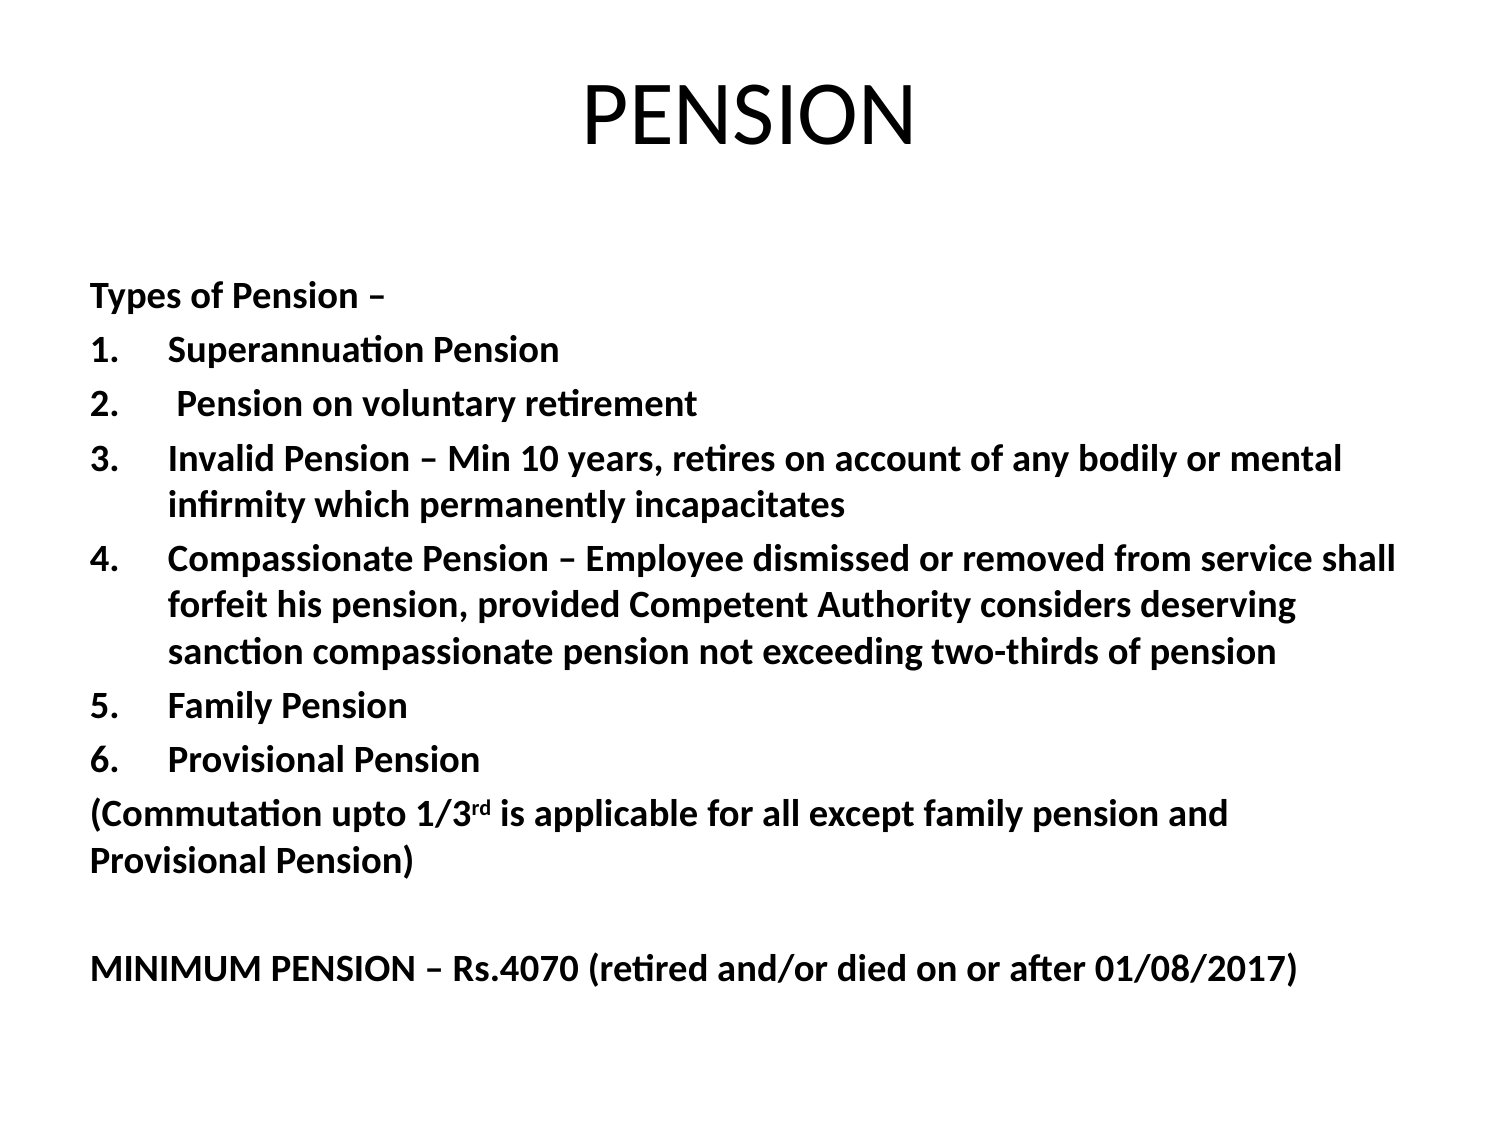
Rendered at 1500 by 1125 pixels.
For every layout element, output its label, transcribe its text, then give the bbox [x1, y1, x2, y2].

text_box PENSION [74, 45, 1425, 233]
text_box Types of Pension – Superannuation Pension Pension on voluntary retirement Invalid Pension – Min 10 years, retires on account of any bodily or mental infirmity which permanently incapacitates Compassionate Pension – Employee dismissed or removed from service shall forfeit his pension, provided Competent Authority considers deserving sanction compassionate pension not exceeding two-thirds of pension Family Pension Provisional Pension (Commutation upto 1/3rd is applicable for all except family pension and Provisional Pension) MINIMUM PENSION – Rs.4070 (retired and/or died on or after 01/08/2017) [74, 262, 1425, 1005]
